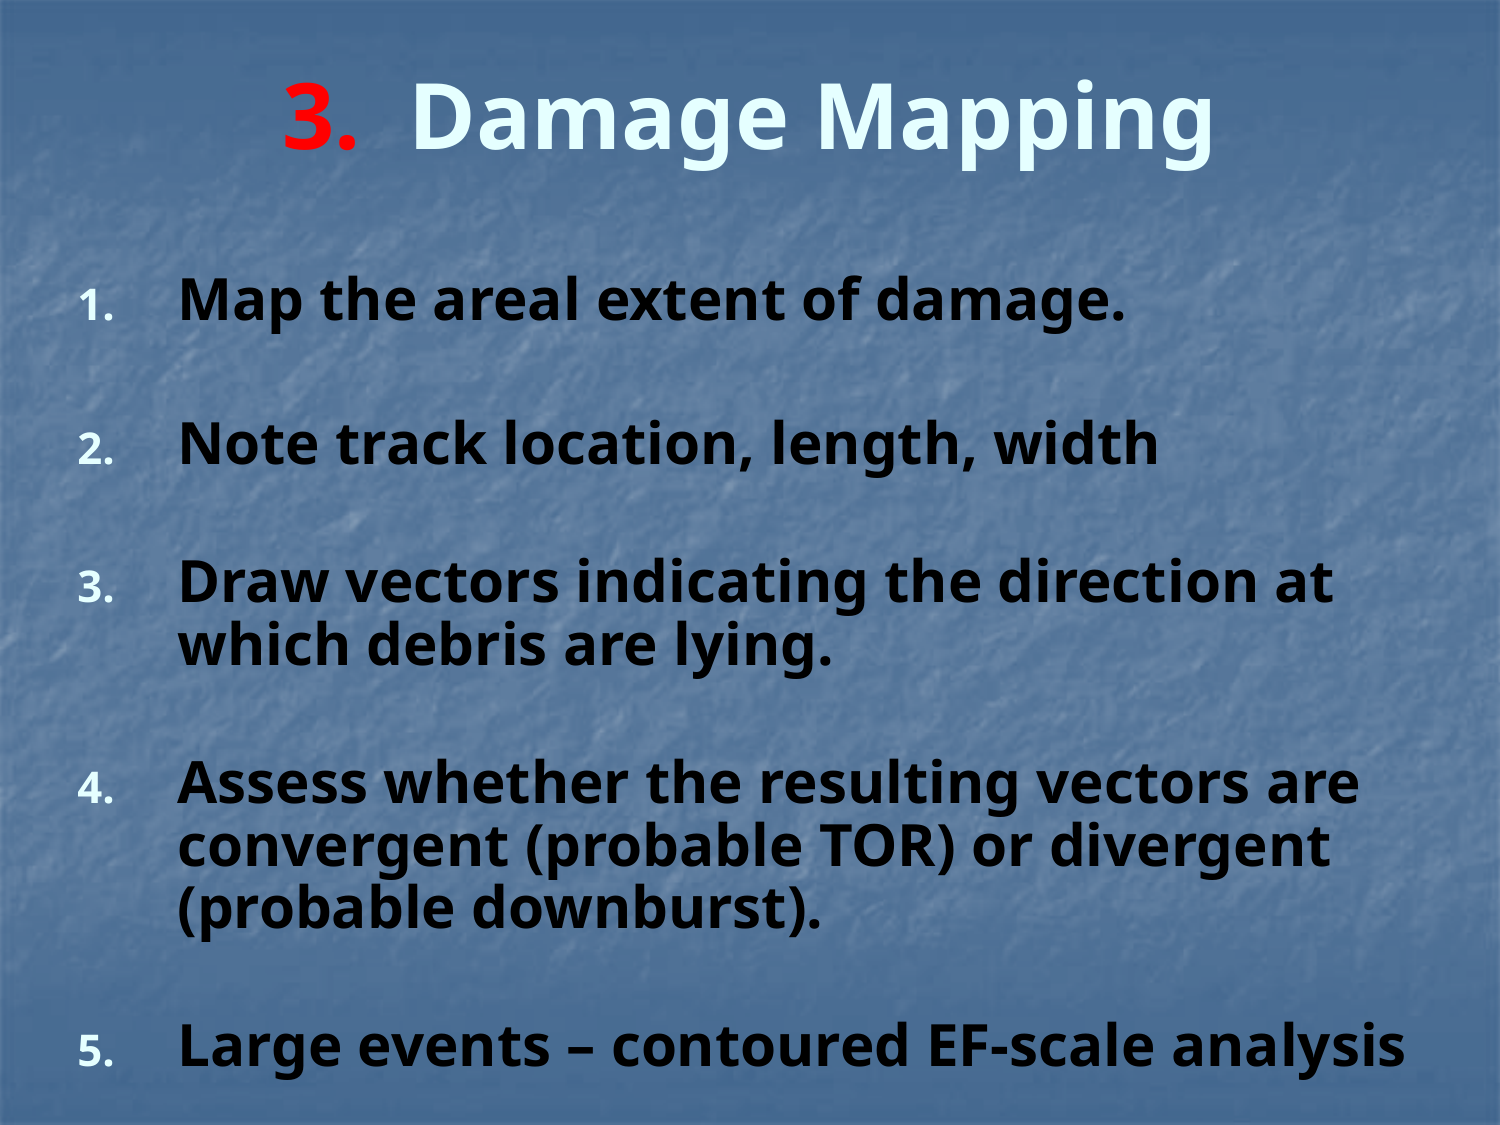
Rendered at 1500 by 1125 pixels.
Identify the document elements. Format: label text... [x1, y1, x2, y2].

title 3. Damage Mapping [74, 0, 1426, 226]
list Map the areal extent of damage. Note track location, length, width Draw vectors indicating the direction at which debris are lying. Assess whether the resulting vectors are convergent (probable TOR) or divergent (probable downburst). Large events – contoured EF-scale analysis [62, 262, 1463, 1125]
